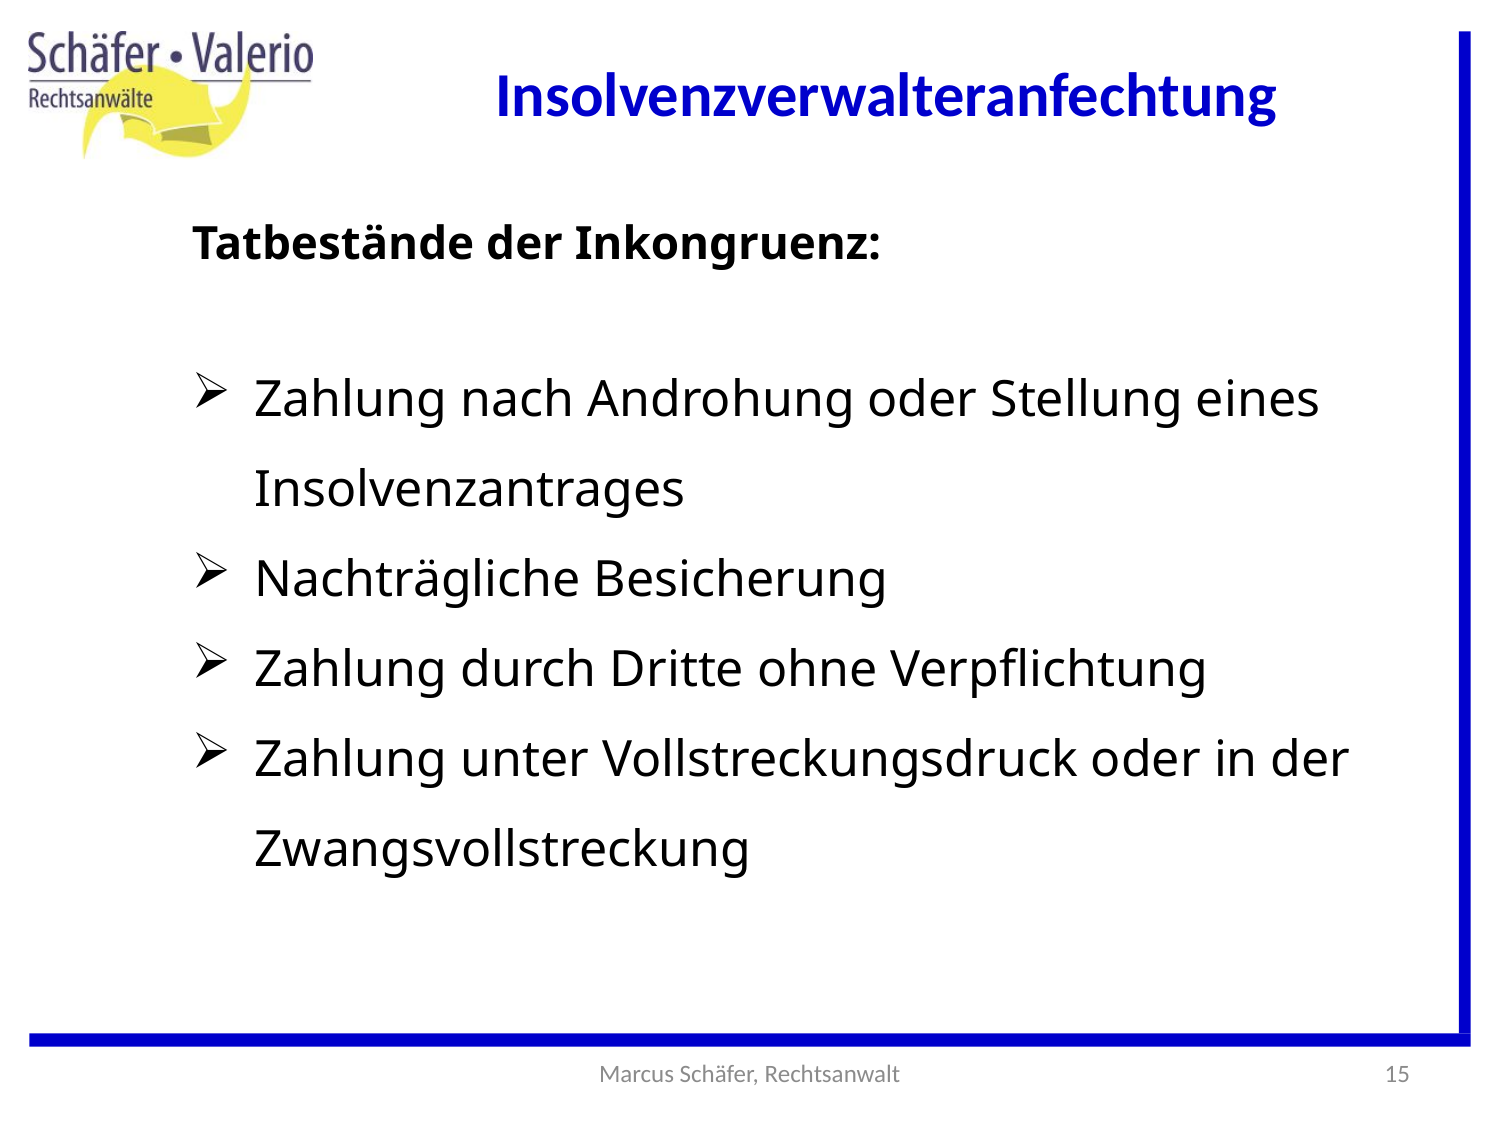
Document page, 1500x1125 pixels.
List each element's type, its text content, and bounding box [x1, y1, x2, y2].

footer Marcus Schäfer, Rechtsanwalt [512, 1055, 988, 1103]
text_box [29, 31, 1471, 1048]
picture [28, 31, 314, 160]
slide_number 15 [1074, 1055, 1425, 1103]
